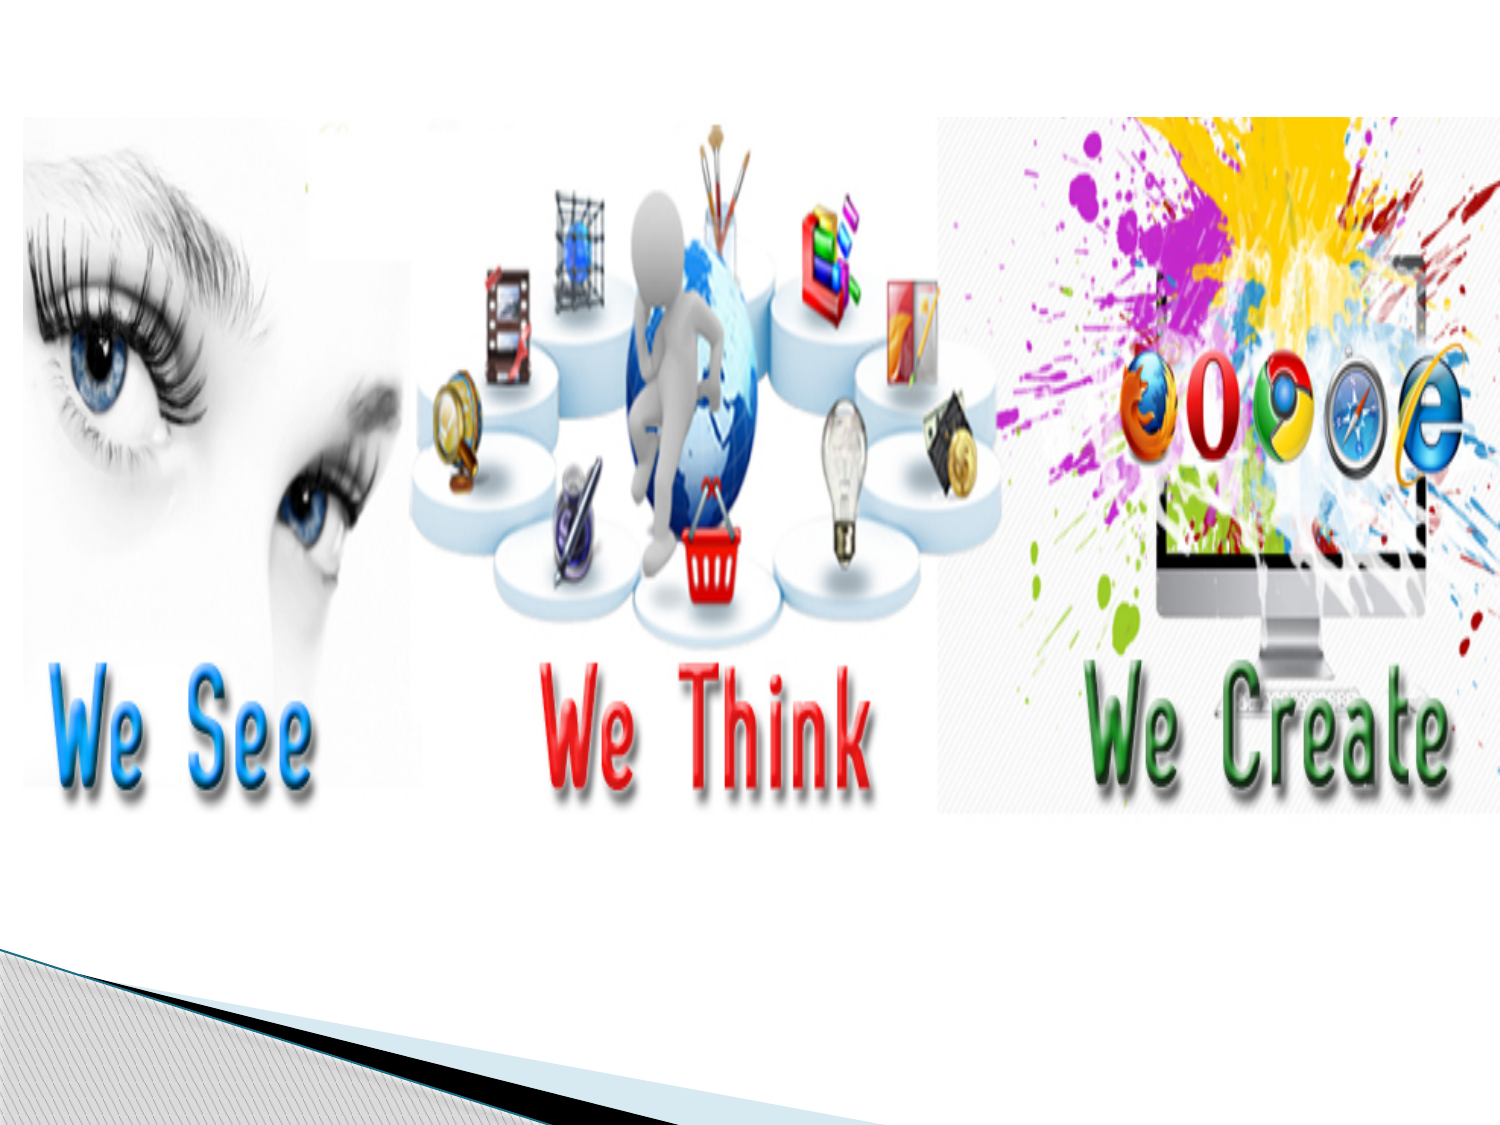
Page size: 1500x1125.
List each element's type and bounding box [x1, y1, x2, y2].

picture [23, 116, 1500, 856]
